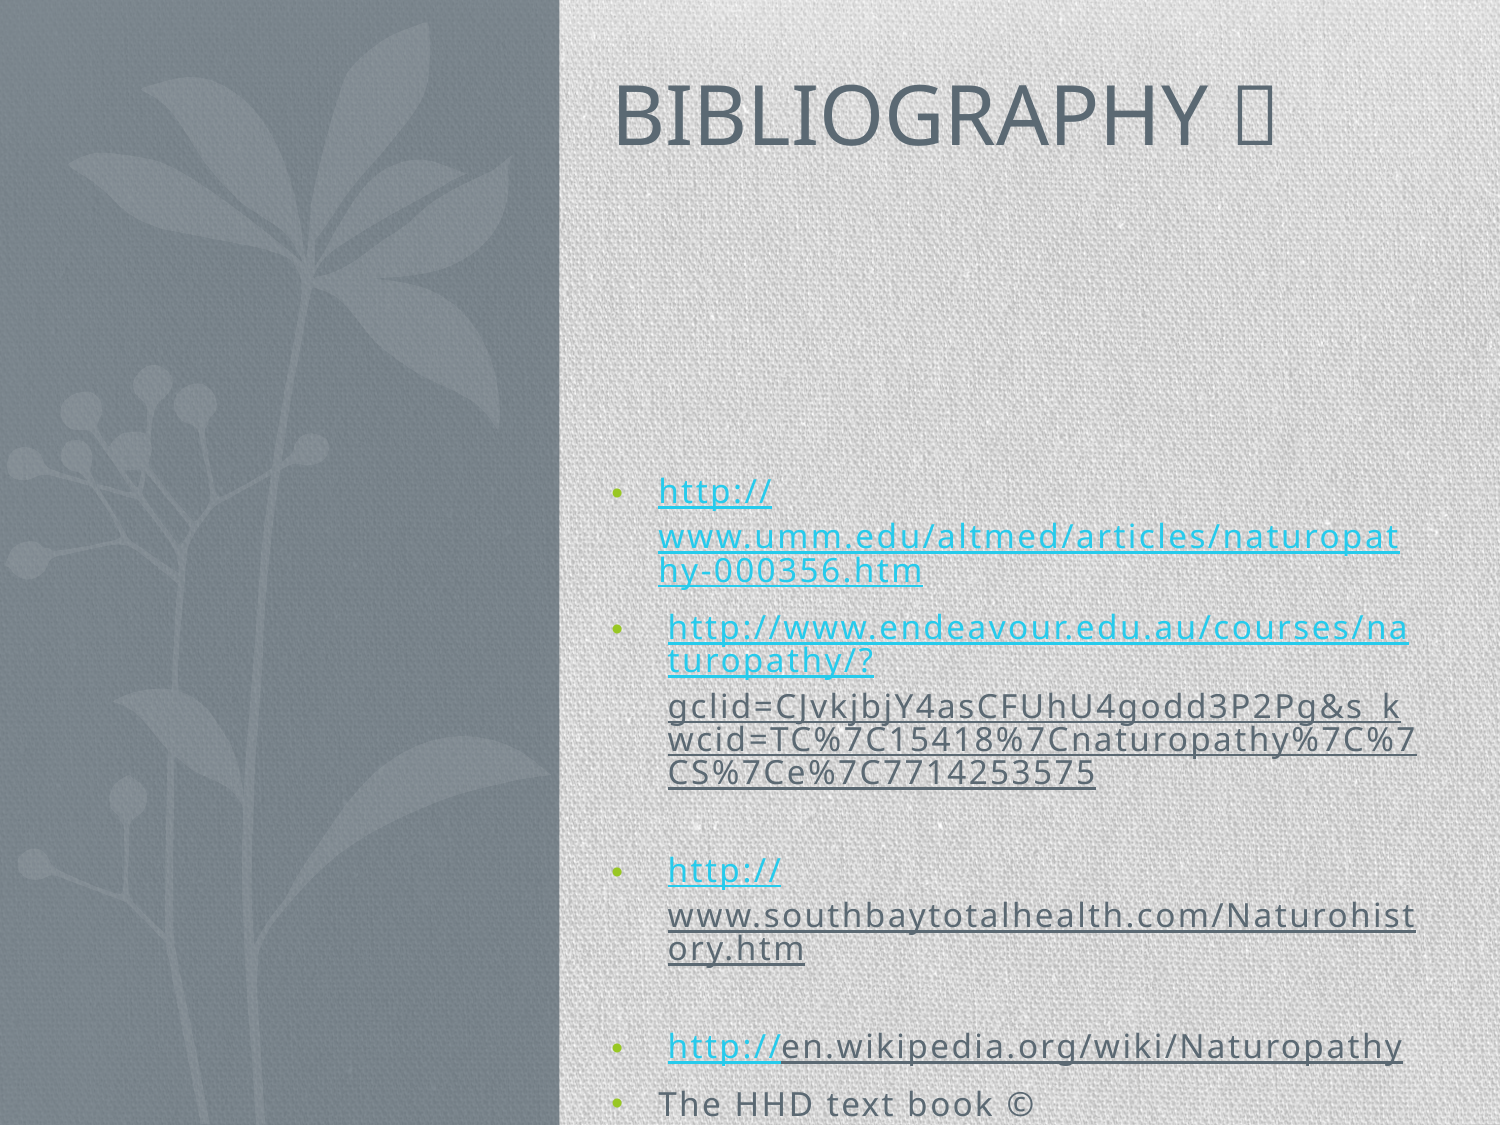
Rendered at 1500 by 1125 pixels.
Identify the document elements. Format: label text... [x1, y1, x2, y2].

title Bibliography  [596, 54, 1438, 303]
subtitle http://www.umm.edu/altmed/articles/naturopathy-000356.htm http://www.endeavour.edu.au/courses/naturopathy/?gclid=CJvkjbjY4asCFUhU4godd3P2Pg&s_kwcid=TC%7C15418%7Cnaturopathy%7C%7CS%7Ce%7C7714253575 http://www.southbaytotalhealth.com/Naturohistory.htm http://en.wikipedia.org/wiki/Naturopathy The HHD text book © [596, 373, 1437, 965]
